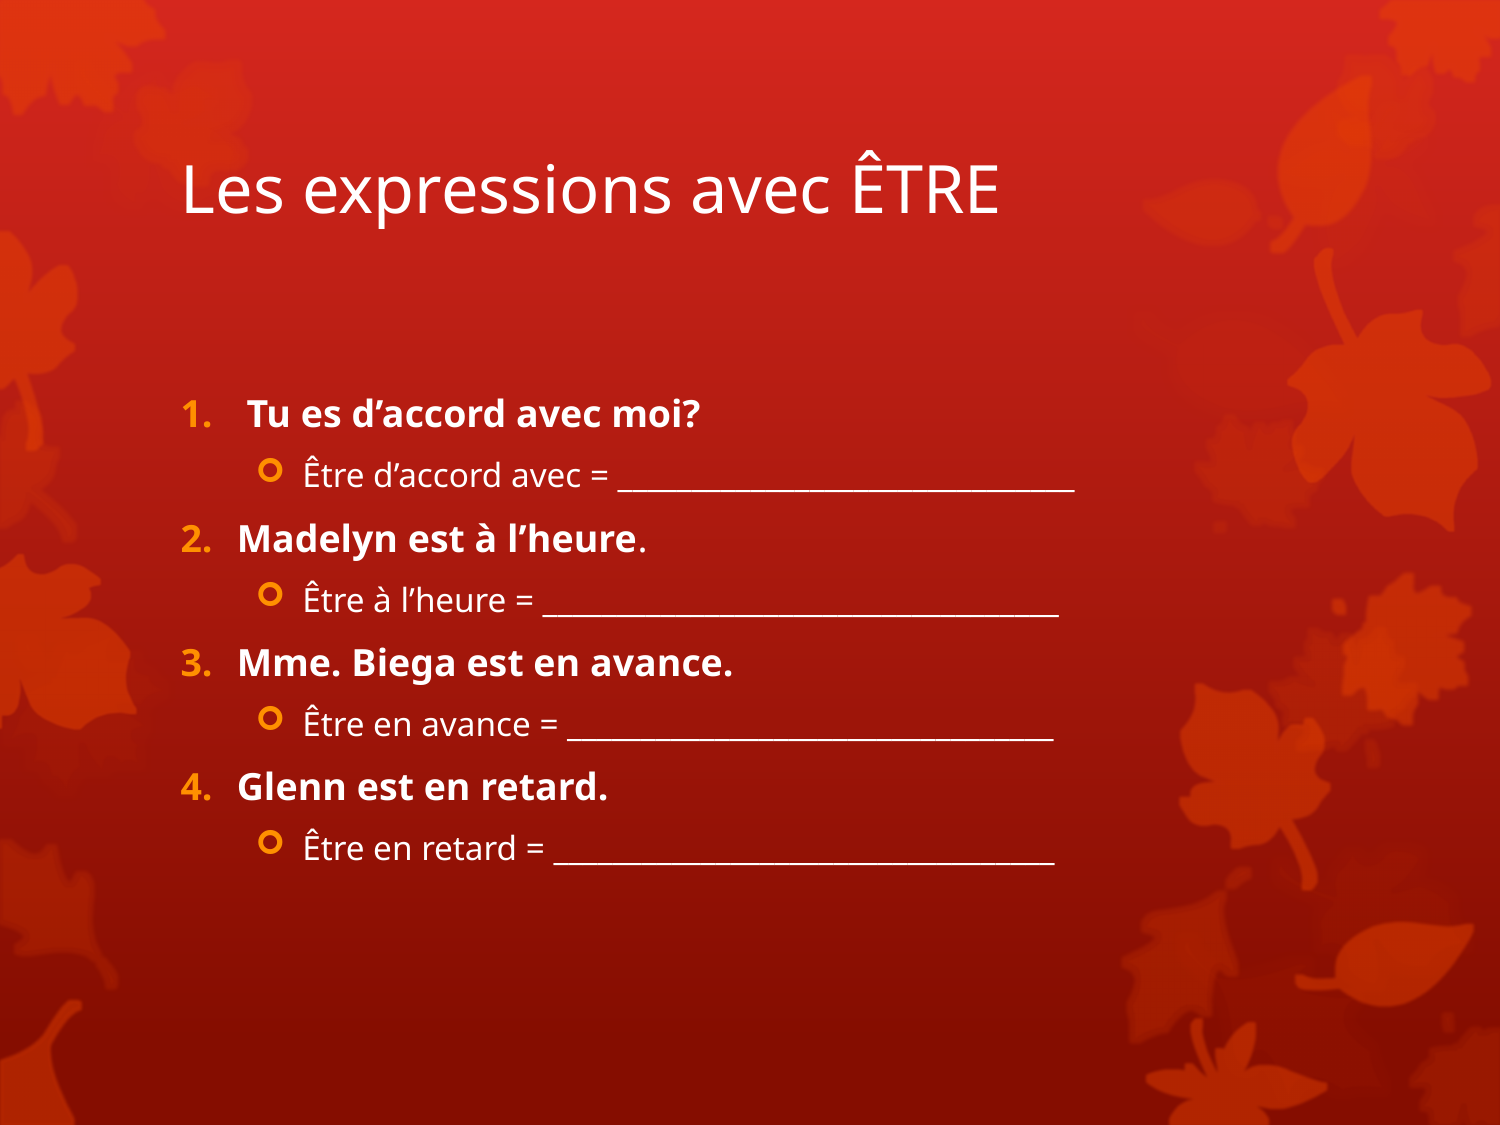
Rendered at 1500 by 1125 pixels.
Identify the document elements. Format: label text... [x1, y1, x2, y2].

list Tu es d’accord avec moi? Être d’accord avec = _______________________________ Madelyn est à l’heure. Être à l’heure = ___________________________________ Mme. Biega est en avance. Être en avance = _________________________________ Glenn est en retard. Être en retard = __________________________________ [165, 296, 1335, 962]
title Les expressions avec ÊTRE [165, 110, 1335, 263]
